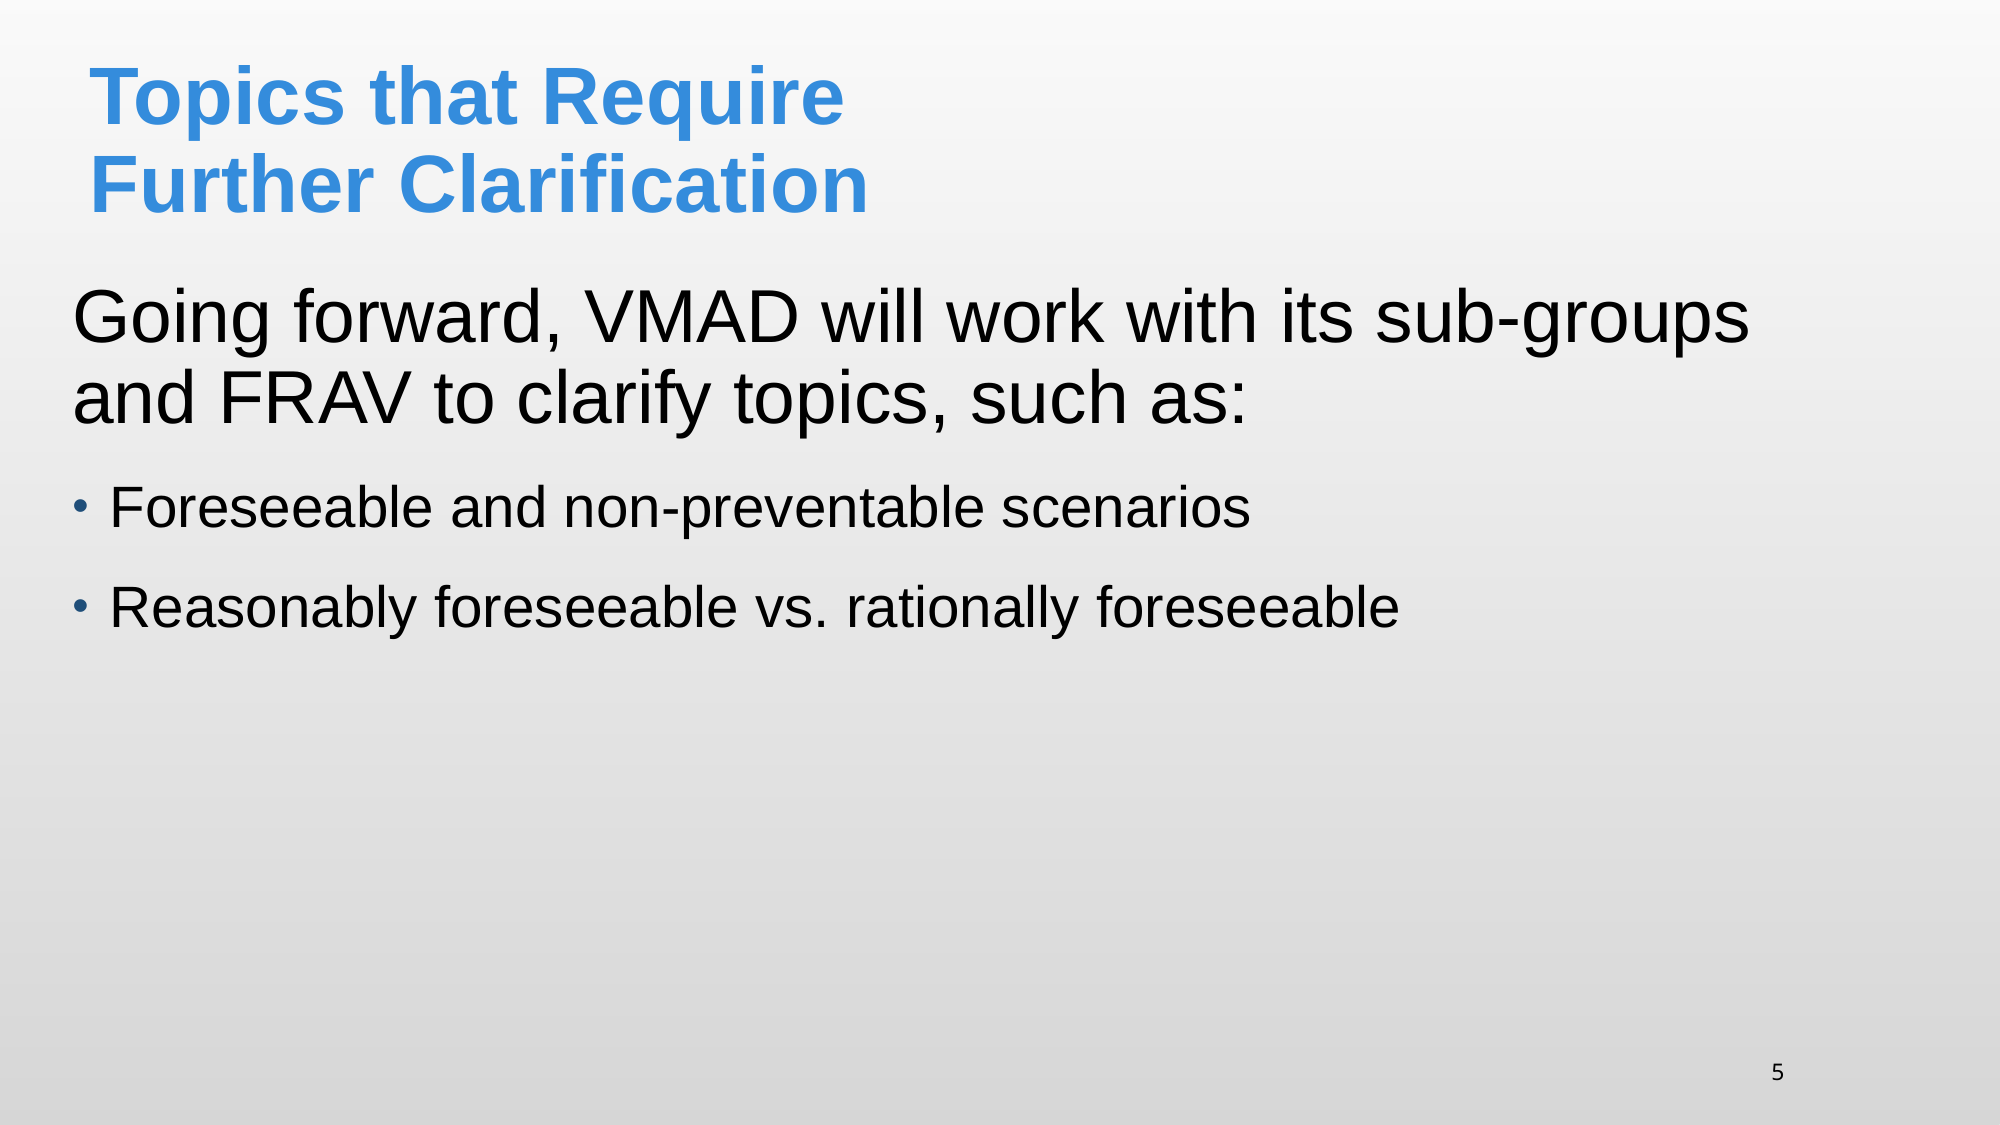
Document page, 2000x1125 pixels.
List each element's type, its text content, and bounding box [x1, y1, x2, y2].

title Topics that Require Further Clarification [74, 46, 1706, 238]
slide_number 5 [1612, 1057, 1800, 1088]
list Going forward, VMAD will work with its sub-groups and FRAV to clarify topics, such as: Foreseeable and non-preventable scenarios Reasonably foreseeable vs. rationally foreseeable [49, 270, 1863, 963]
